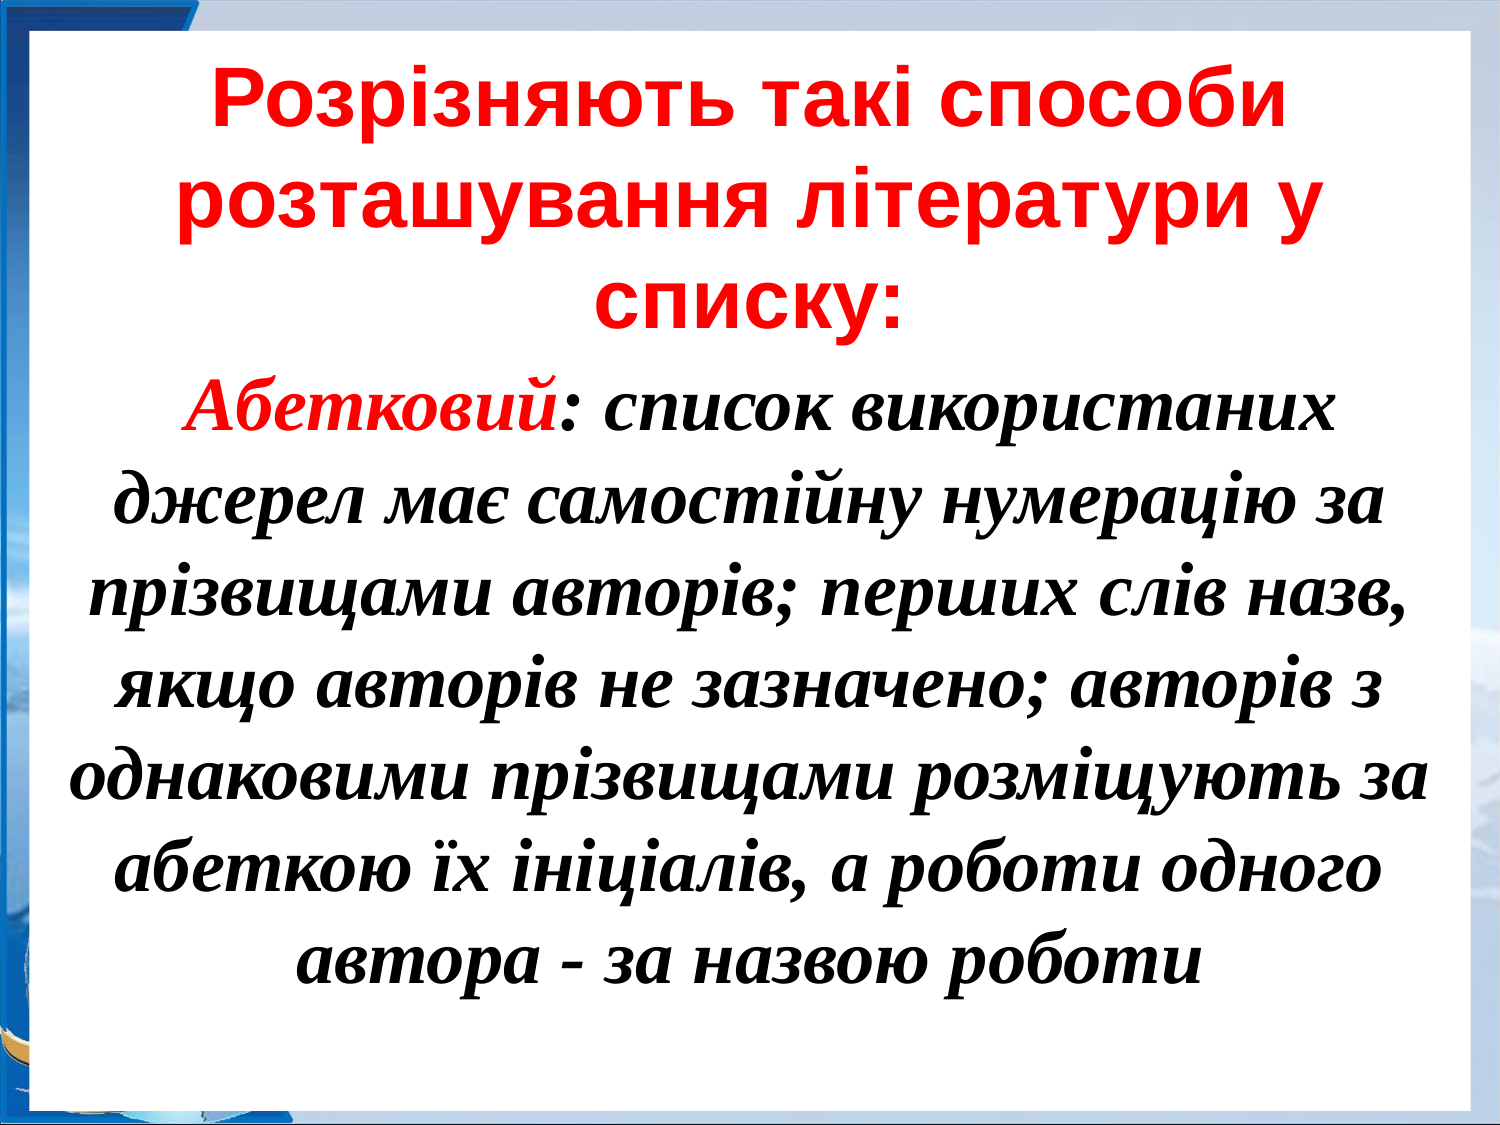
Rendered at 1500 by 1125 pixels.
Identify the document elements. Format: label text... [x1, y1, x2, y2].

picture [0, 0, 1500, 1125]
title Розрізняють такі способи розташування літератури у списку: Абетковий: список використаних джерел має самостійну нумерацію за прізвищами авторів; перших слів назв, якщо авторів не зазначено; авторів з однаковими прізвищами розміщують за абеткою їх ініціалів, а роботи одного автора - за назвою роботи [29, 30, 1471, 1111]
